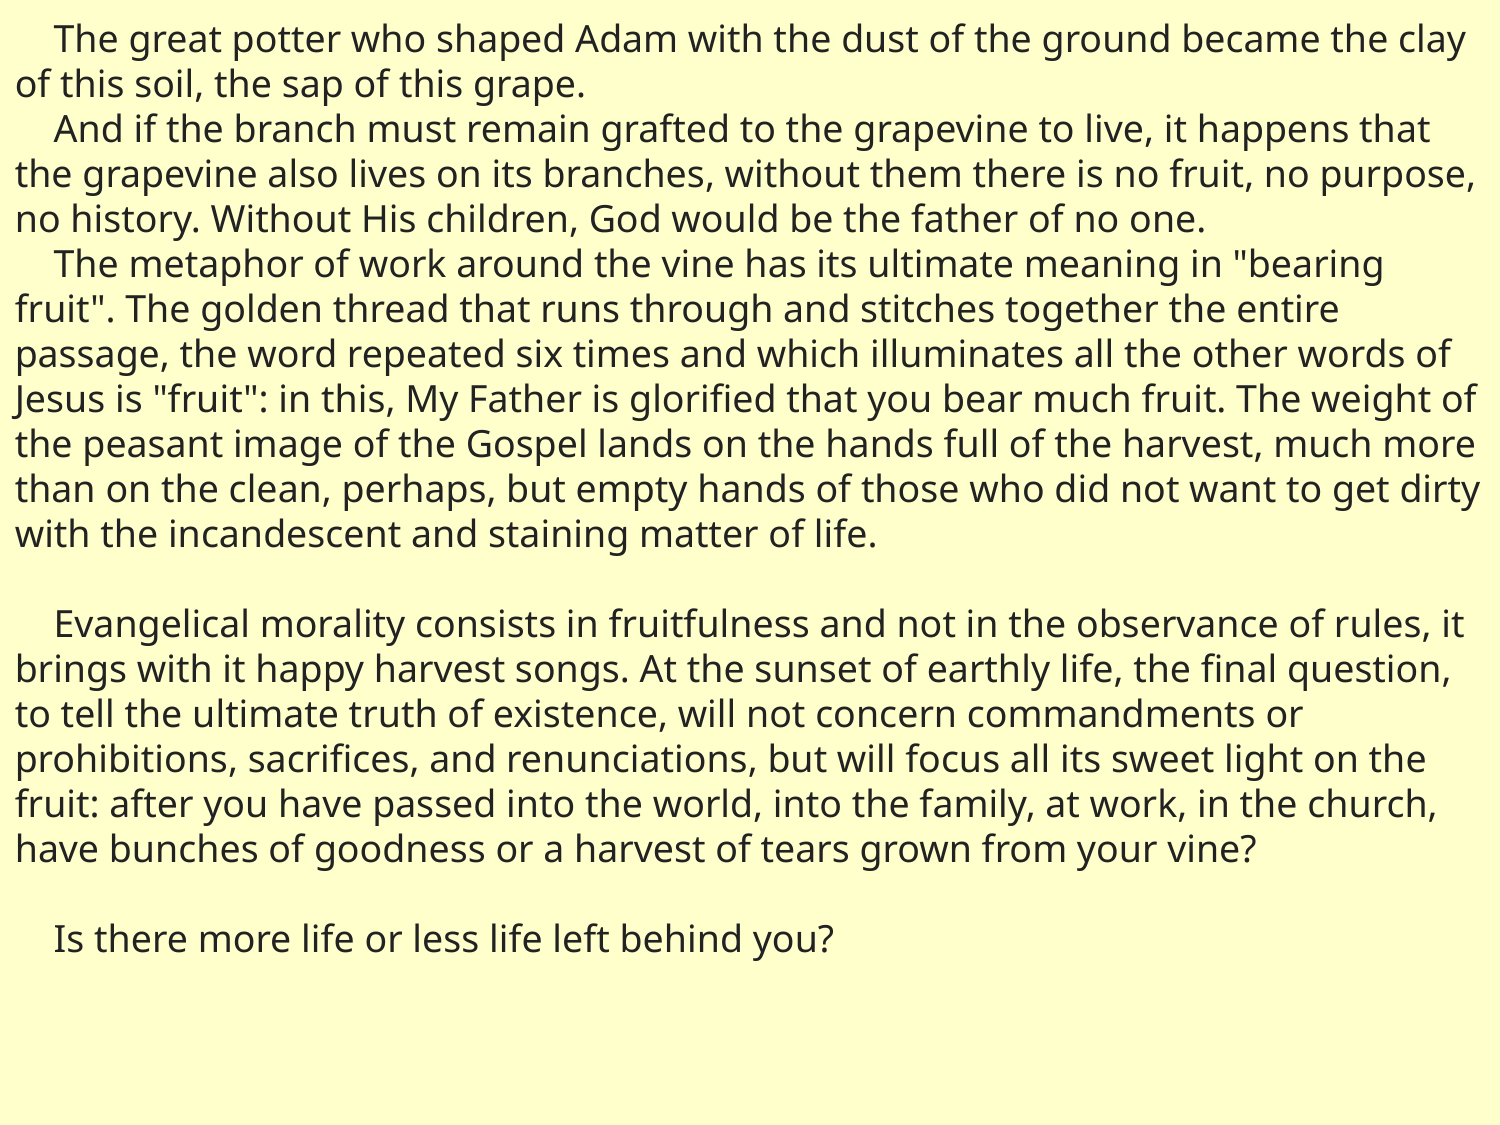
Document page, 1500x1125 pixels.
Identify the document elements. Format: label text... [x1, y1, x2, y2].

text_box The great potter who shaped Adam with the dust of the ground became the clay of this soil, the sap of this grape. And if the branch must remain grafted to the grapevine to live, it happens that the grapevine also lives on its branches, without them there is no fruit, no purpose, no history. Without His children, God would be the father of no one. The metaphor of work around the vine has its ultimate meaning in "bearing fruit". The golden thread that runs through and stitches together the entire passage, the word repeated six times and which illuminates all the other words of Jesus is "fruit": in this, My Father is glorified that you bear much fruit. The weight of the peasant image of the Gospel lands on the hands full of the harvest, much more than on the clean, perhaps, but empty hands of those who did not want to get dirty with the incandescent and staining matter of life. Evangelical morality consists in fruitfulness and not in the observance of rules, it brings with it happy harvest songs. At the sunset of earthly life, the final question, to tell the ultimate truth of existence, will not concern commandments or prohibitions, sacrifices, and renunciations, but will focus all its sweet light on the fruit: after you have passed into the world, into the family, at work, in the church, have bunches of goodness or a harvest of tears grown from your vine? Is there more life or less life left behind you? [0, 7, 1500, 1012]
